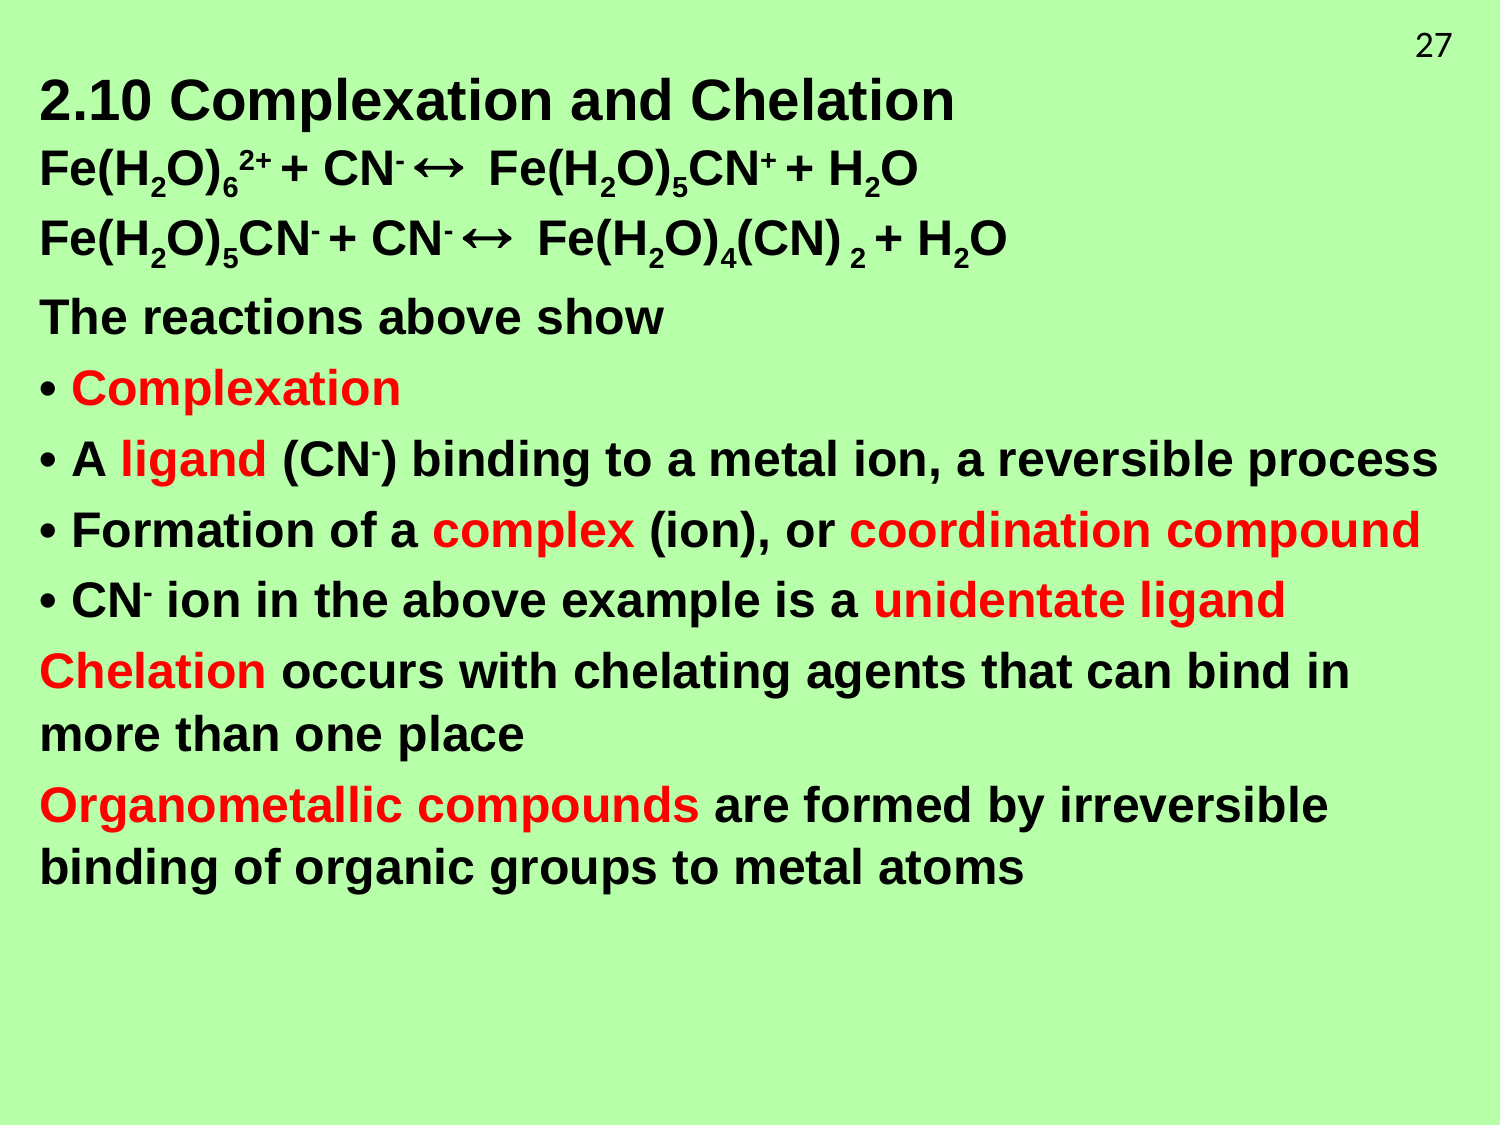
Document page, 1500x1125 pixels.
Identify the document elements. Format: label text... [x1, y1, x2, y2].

text_box 2.10 Complexation and Chelation Fe(H2O)62+ + CN- « Fe(H2O)5CN+ + H2O Fe(H2O)5CN- + CN- « Fe(H2O)4(CN) 2 + H2O The reactions above show • Complexation • A ligand (CN-) binding to a metal ion, a reversible process • Formation of a complex (ion), or coordination compound • CN- ion in the above example is a unidentate ligand Chelation occurs with chelating agents that can bind in more than one place Organometallic compounds are formed by irreversible binding of organic groups to metal atoms [24, 49, 1463, 973]
text_box 27 [1400, 12, 1500, 73]
